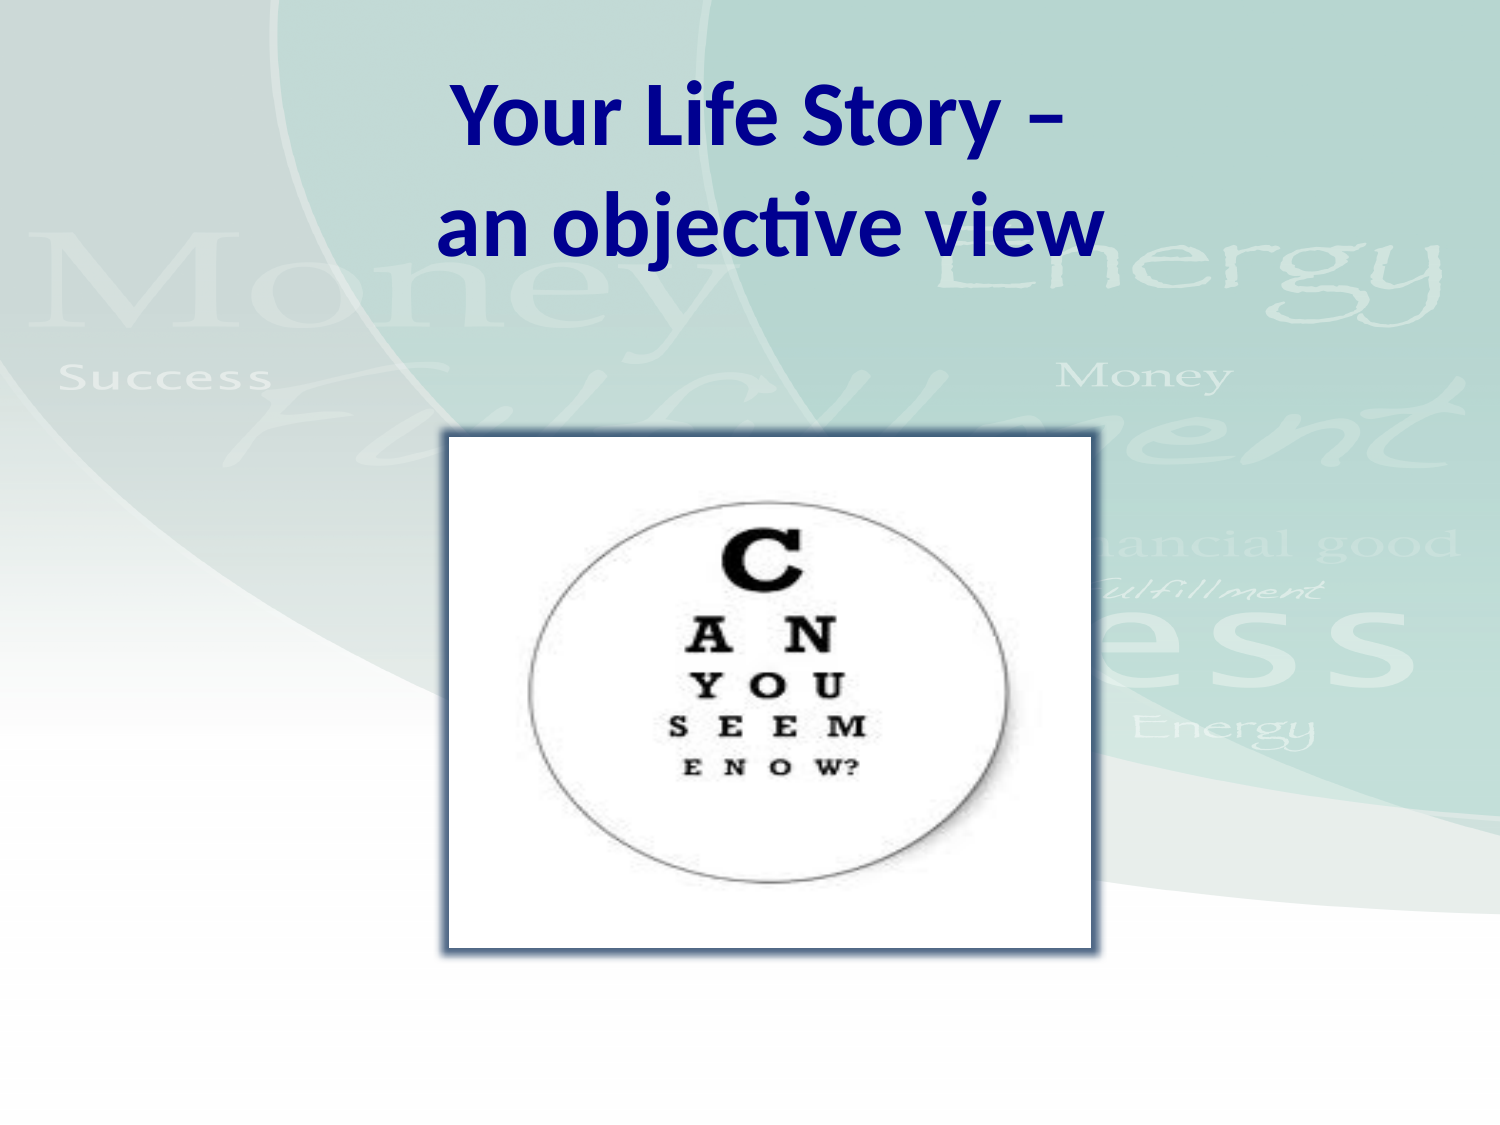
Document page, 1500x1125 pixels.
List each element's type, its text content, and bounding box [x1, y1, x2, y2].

list [179, 273, 1425, 1067]
picture [449, 436, 1091, 948]
title Your Life Story – an objective view [21, 45, 1500, 372]
